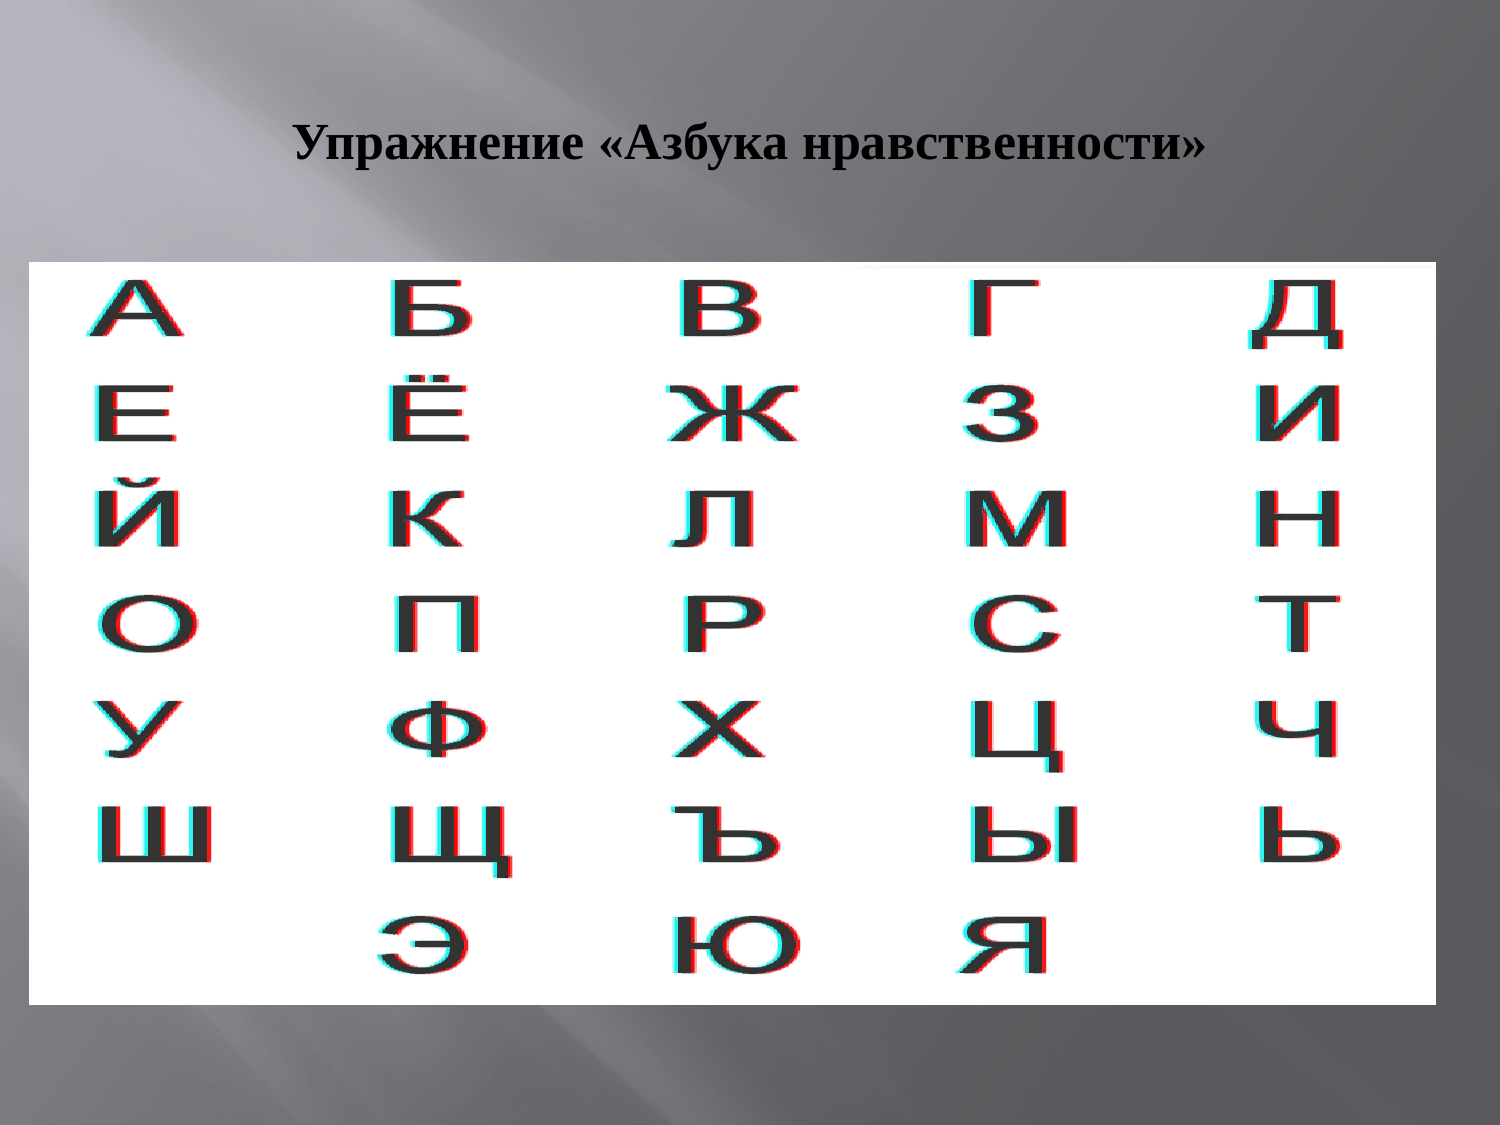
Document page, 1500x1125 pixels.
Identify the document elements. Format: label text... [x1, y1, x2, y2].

title Упражнение «Азбука нравственности» [75, 90, 1425, 233]
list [29, 262, 1436, 1006]
